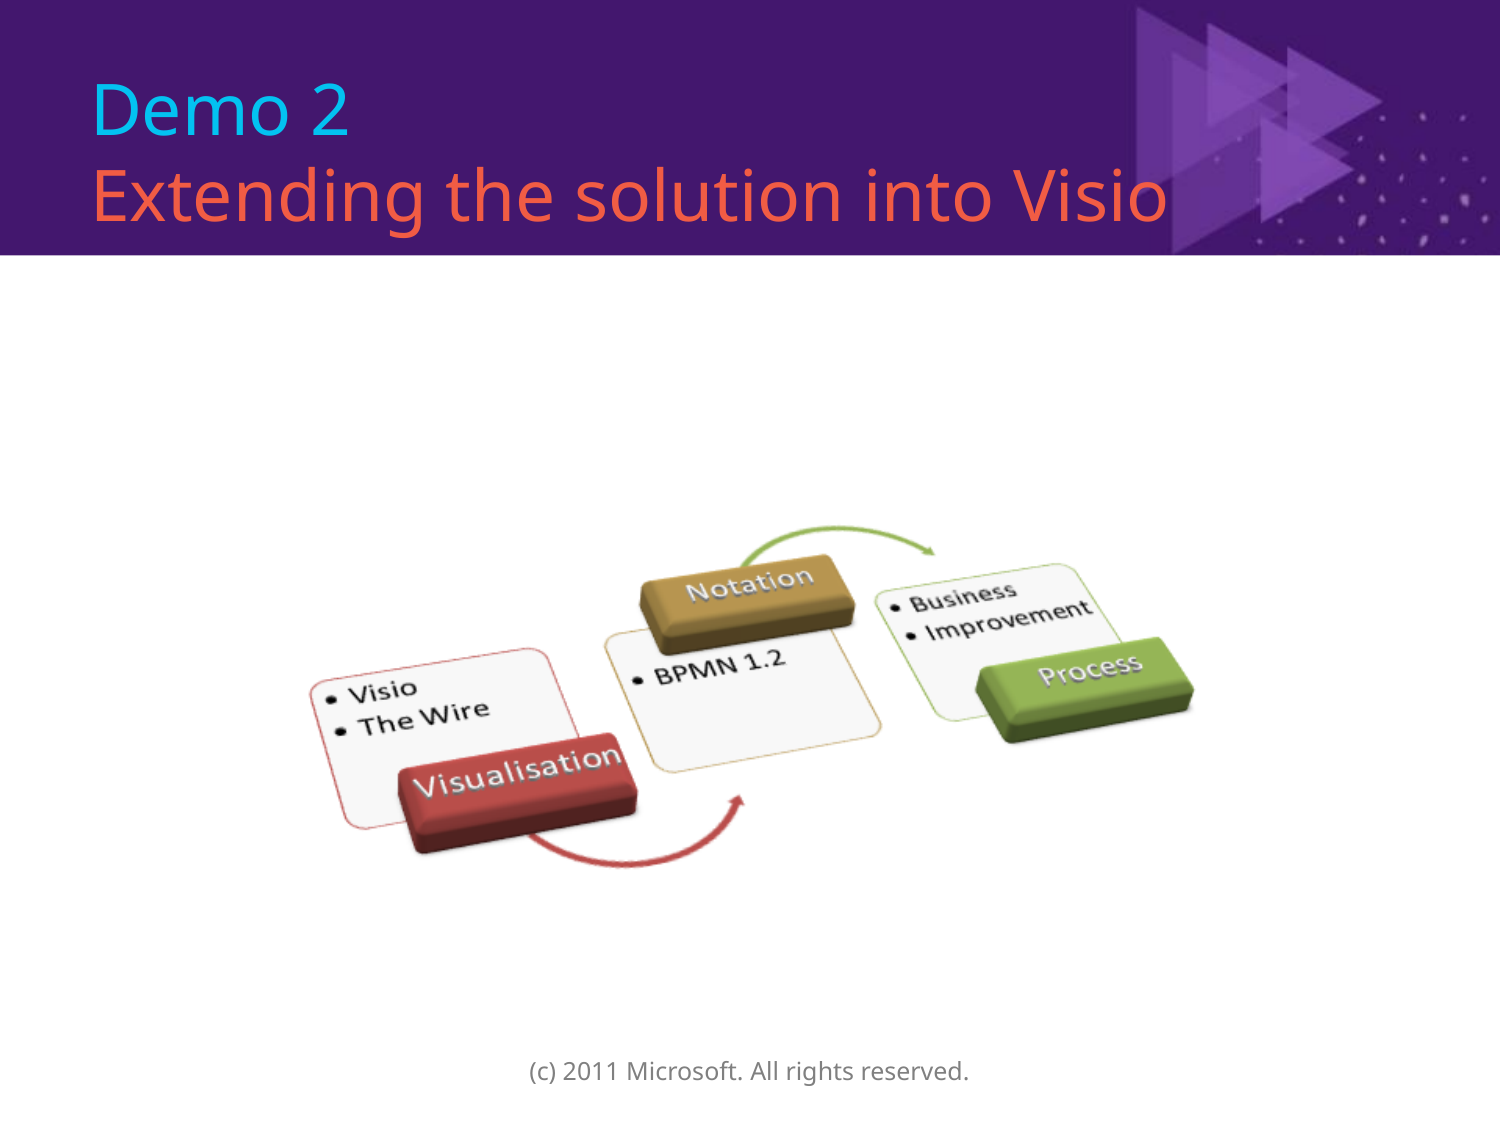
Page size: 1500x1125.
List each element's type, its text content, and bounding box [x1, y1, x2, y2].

title Demo 2 Extending the solution into Visio [75, 56, 1425, 244]
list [258, 485, 1241, 893]
footer (c) 2011 Microsoft. All rights reserved. [512, 1042, 988, 1103]
picture [0, 0, 1500, 255]
